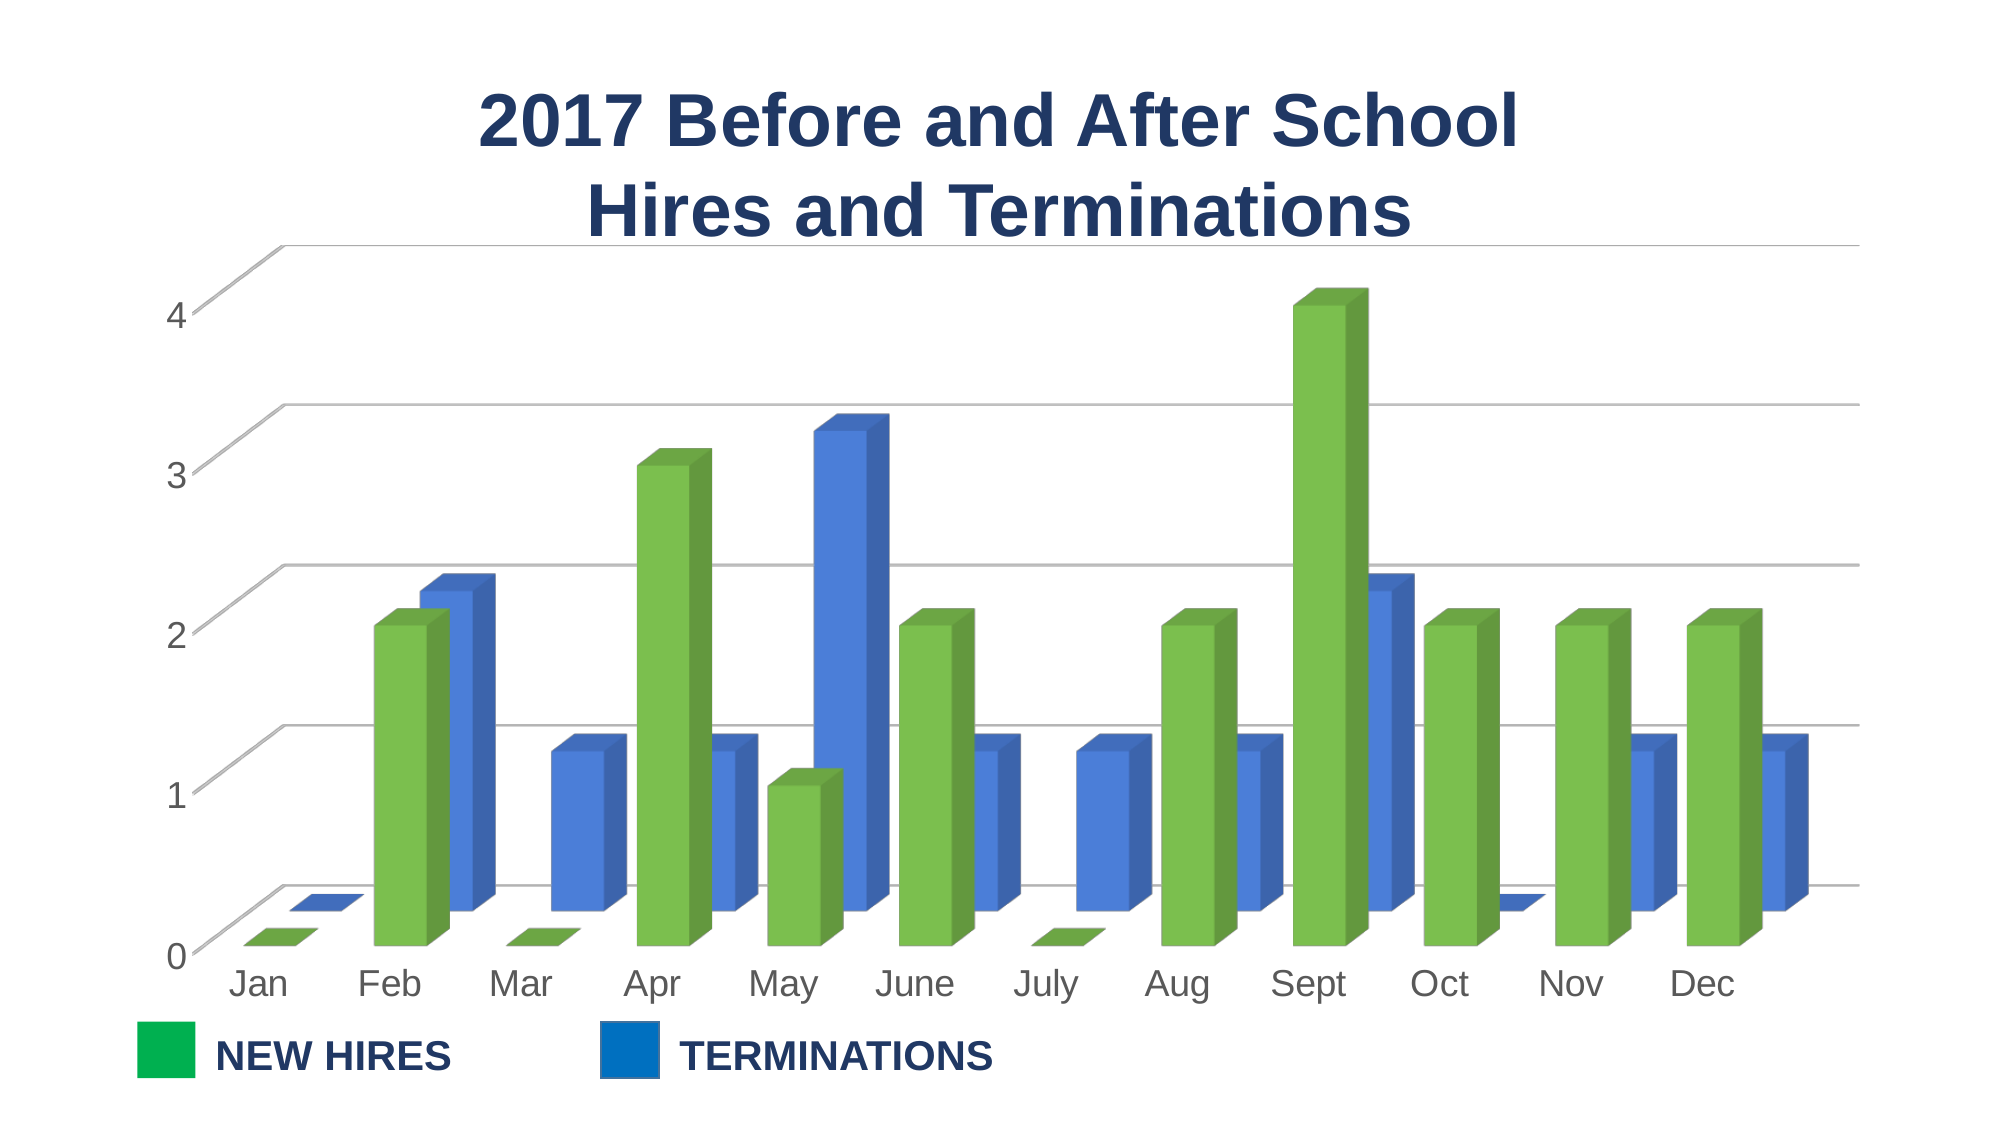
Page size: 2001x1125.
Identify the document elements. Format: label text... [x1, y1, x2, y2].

chart [81, 133, 2000, 1102]
text_box 2017 Before and After School Hires and Terminations [405, 64, 1595, 133]
